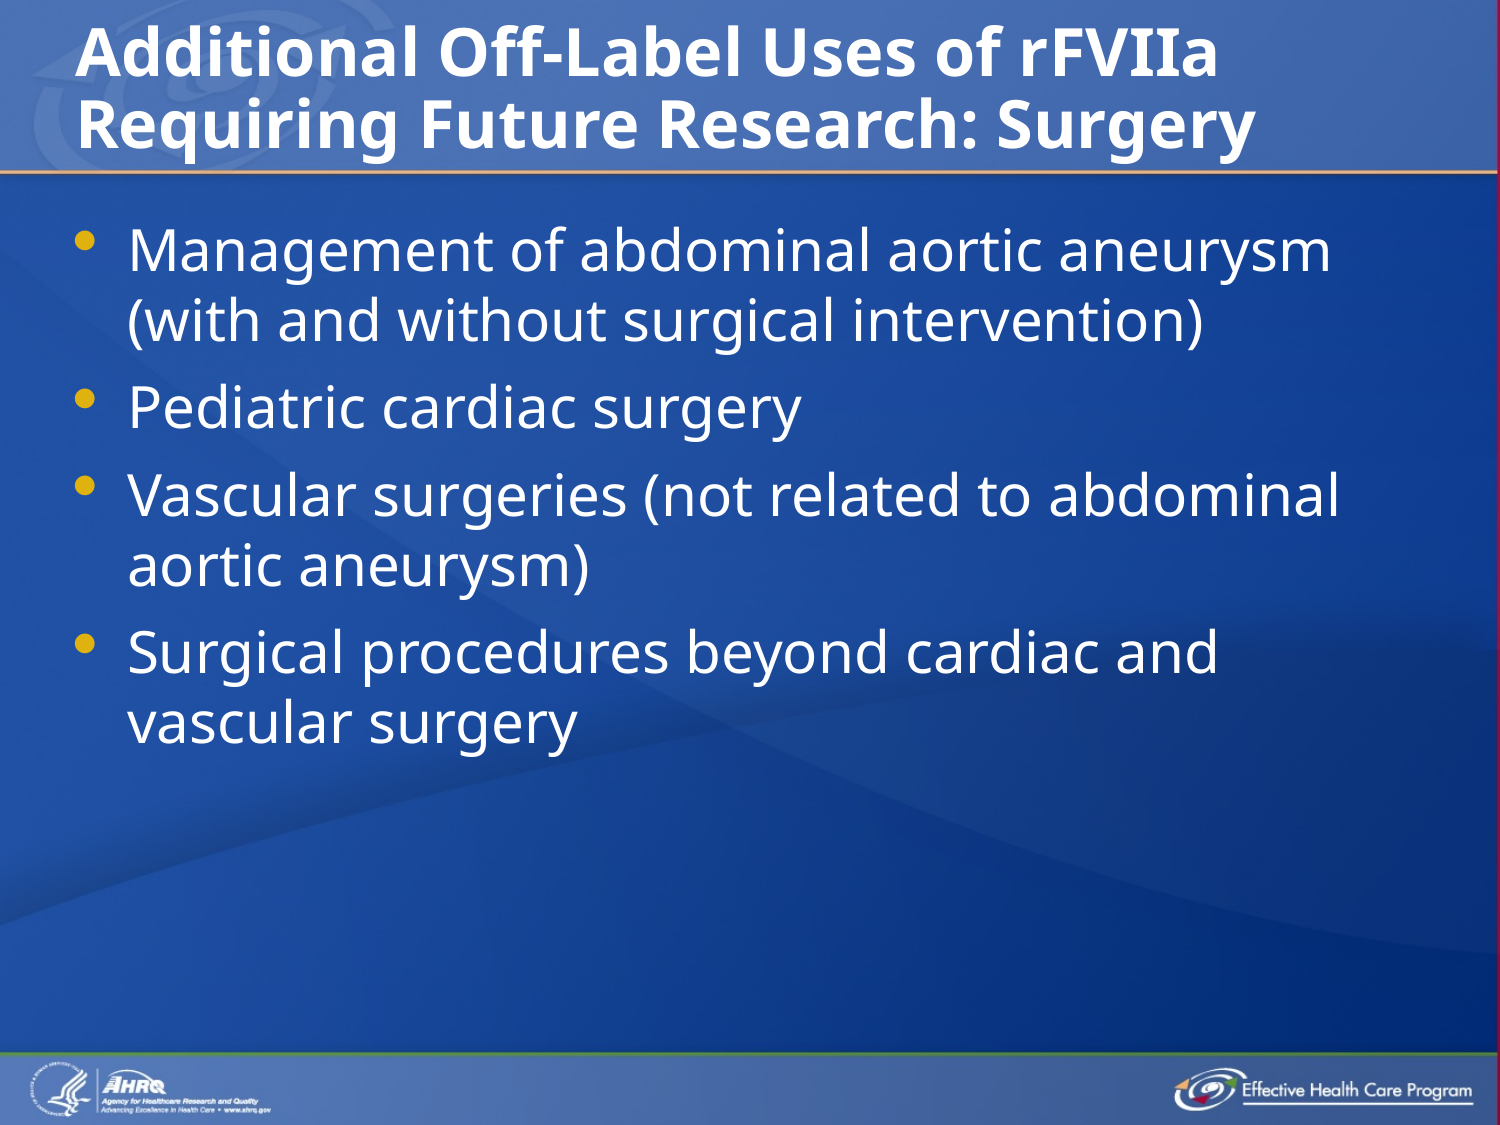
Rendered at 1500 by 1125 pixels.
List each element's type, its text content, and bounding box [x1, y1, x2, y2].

picture [0, 0, 1500, 1125]
title Additional Off-Label Uses of rFVIIa Requiring Future Research: Surgery [74, 21, 1426, 163]
list Management of abdominal aortic aneurysm (with and without surgical intervention) Pediatric cardiac surgery Vascular surgeries (not related to abdominal aortic aneurysm) Surgical procedures beyond cardiac and vascular surgery [75, 213, 1425, 1005]
